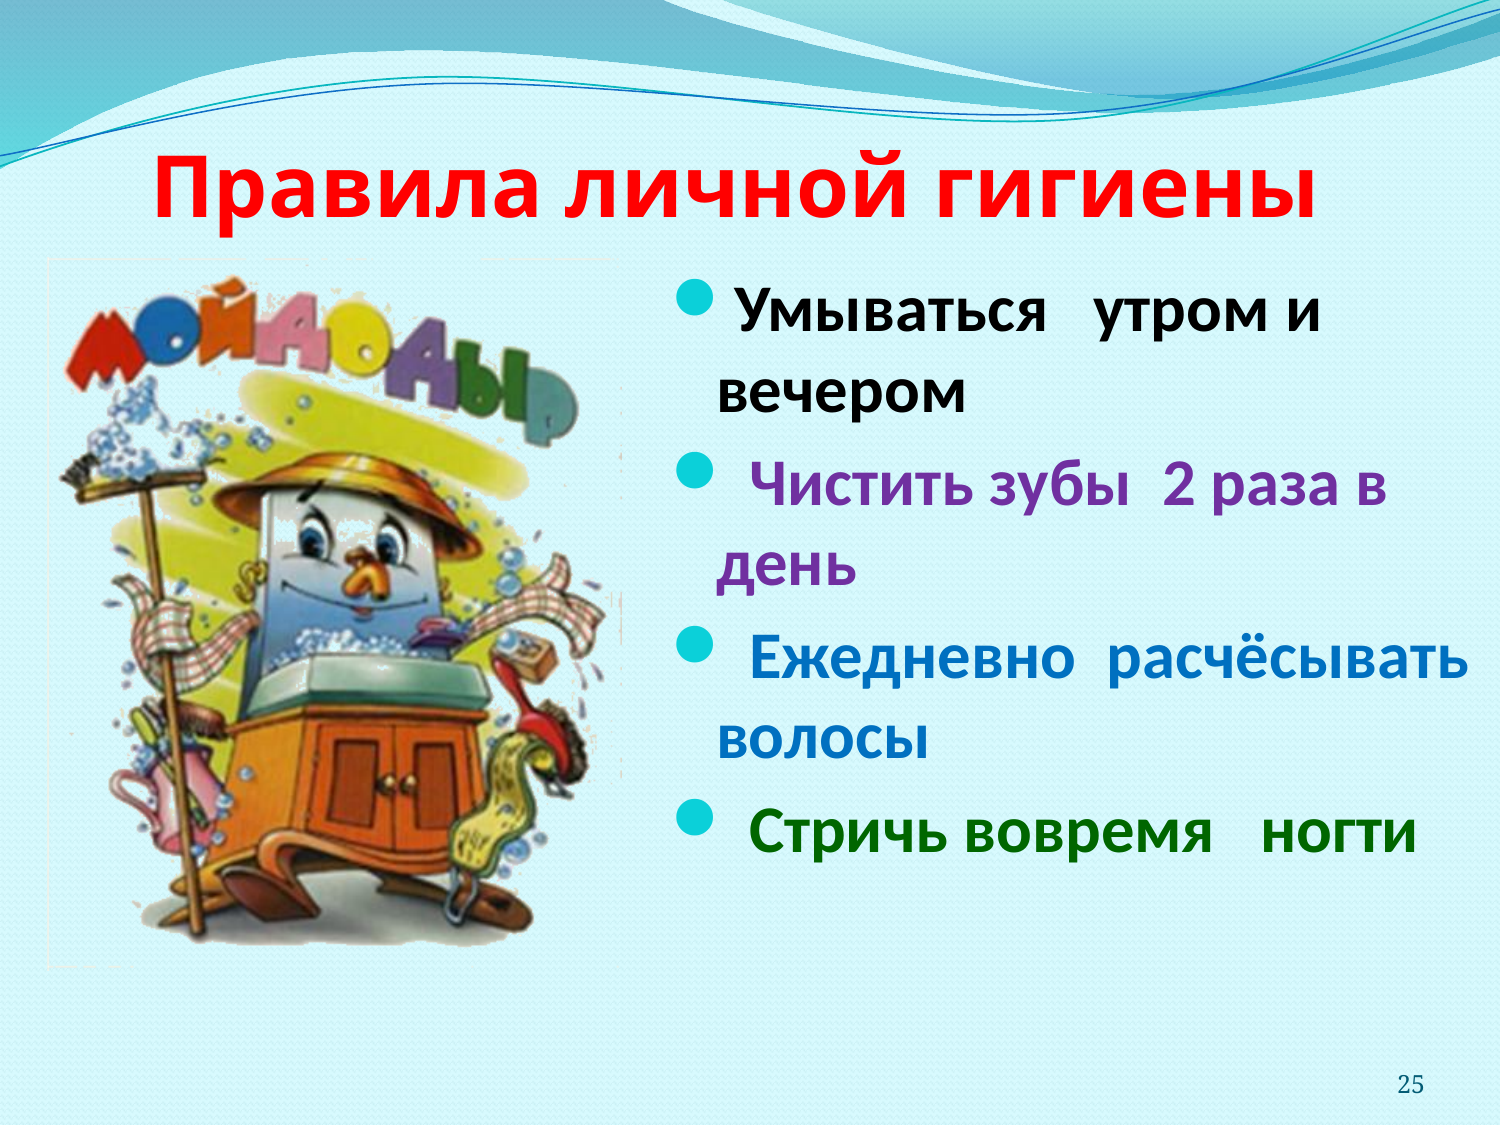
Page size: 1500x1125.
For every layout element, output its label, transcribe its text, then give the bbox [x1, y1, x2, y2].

list Умываться утром и вечером Чистить зубы 2 раза в день Ежедневно расчёсывать волосы Стричь вовремя ногти [656, 257, 1500, 1001]
title Правила личной гигиены [150, 46, 1500, 235]
picture [46, 257, 622, 972]
slide_number 25 [1299, 1042, 1425, 1103]
